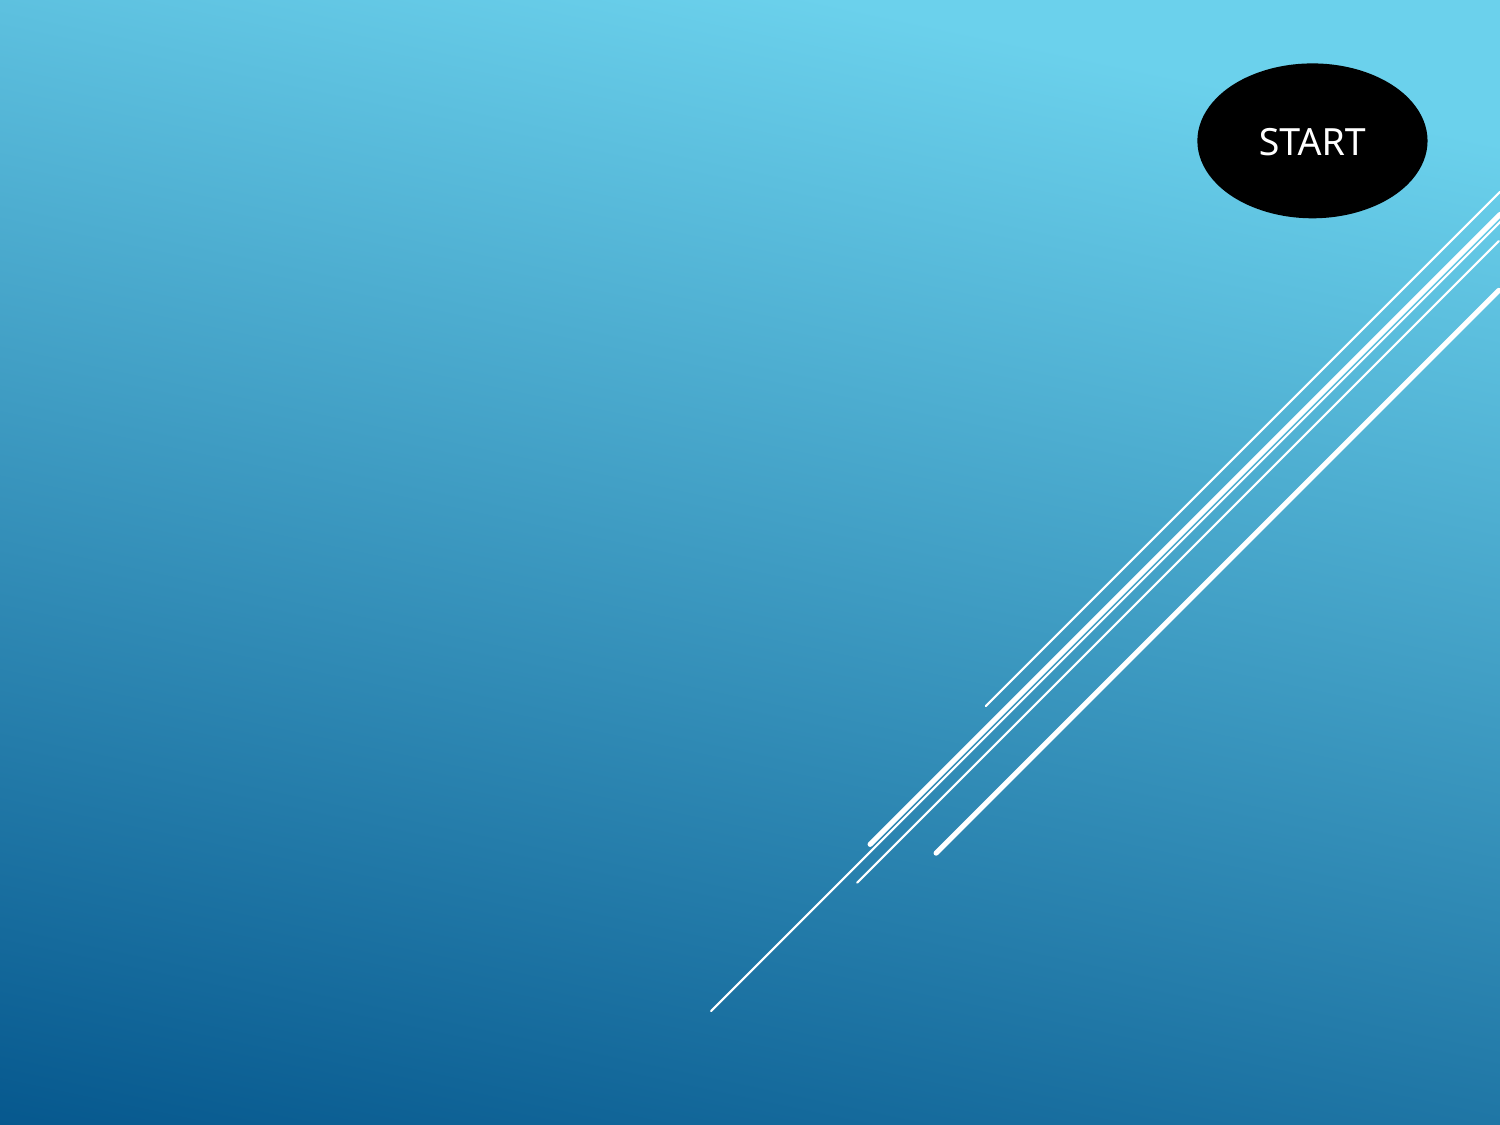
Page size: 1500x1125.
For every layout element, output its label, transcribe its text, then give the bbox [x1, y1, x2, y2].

text_box START [1197, 63, 1428, 219]
